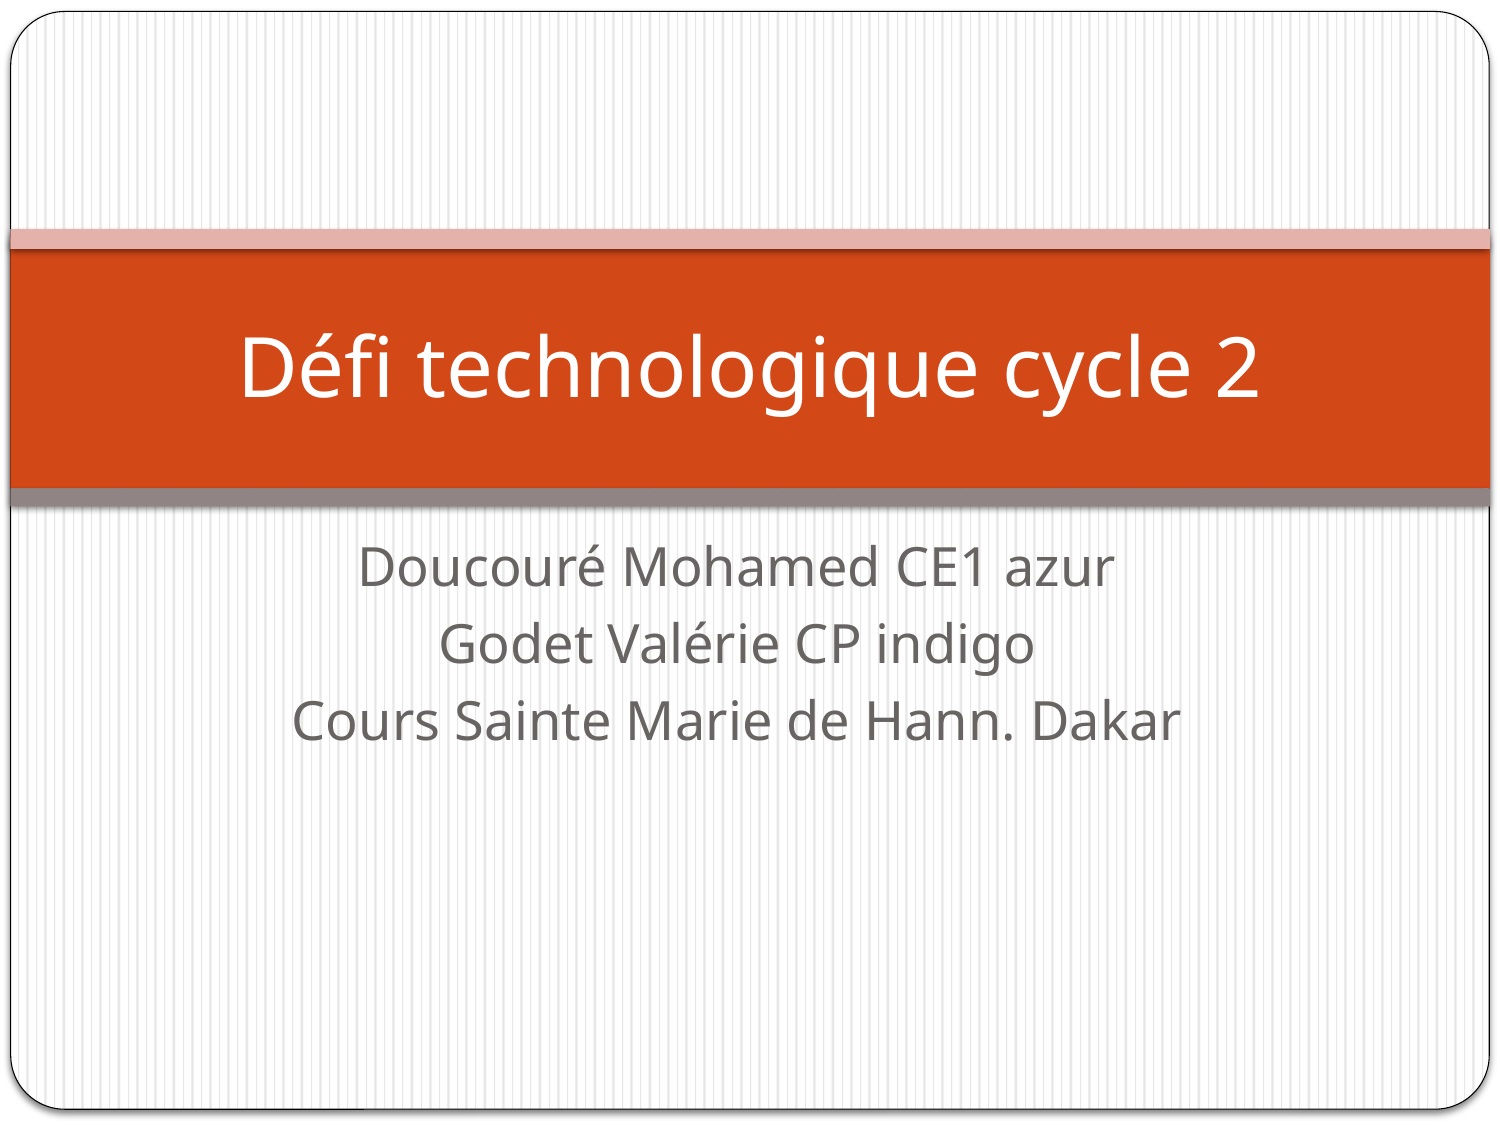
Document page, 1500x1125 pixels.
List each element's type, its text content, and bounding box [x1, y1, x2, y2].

subtitle Doucouré Mohamed CE1 azur Godet Valérie CP indigo Cours Sainte Marie de Hann. Dakar [212, 525, 1263, 788]
title Défi technologique cycle 2 [75, 247, 1425, 489]
